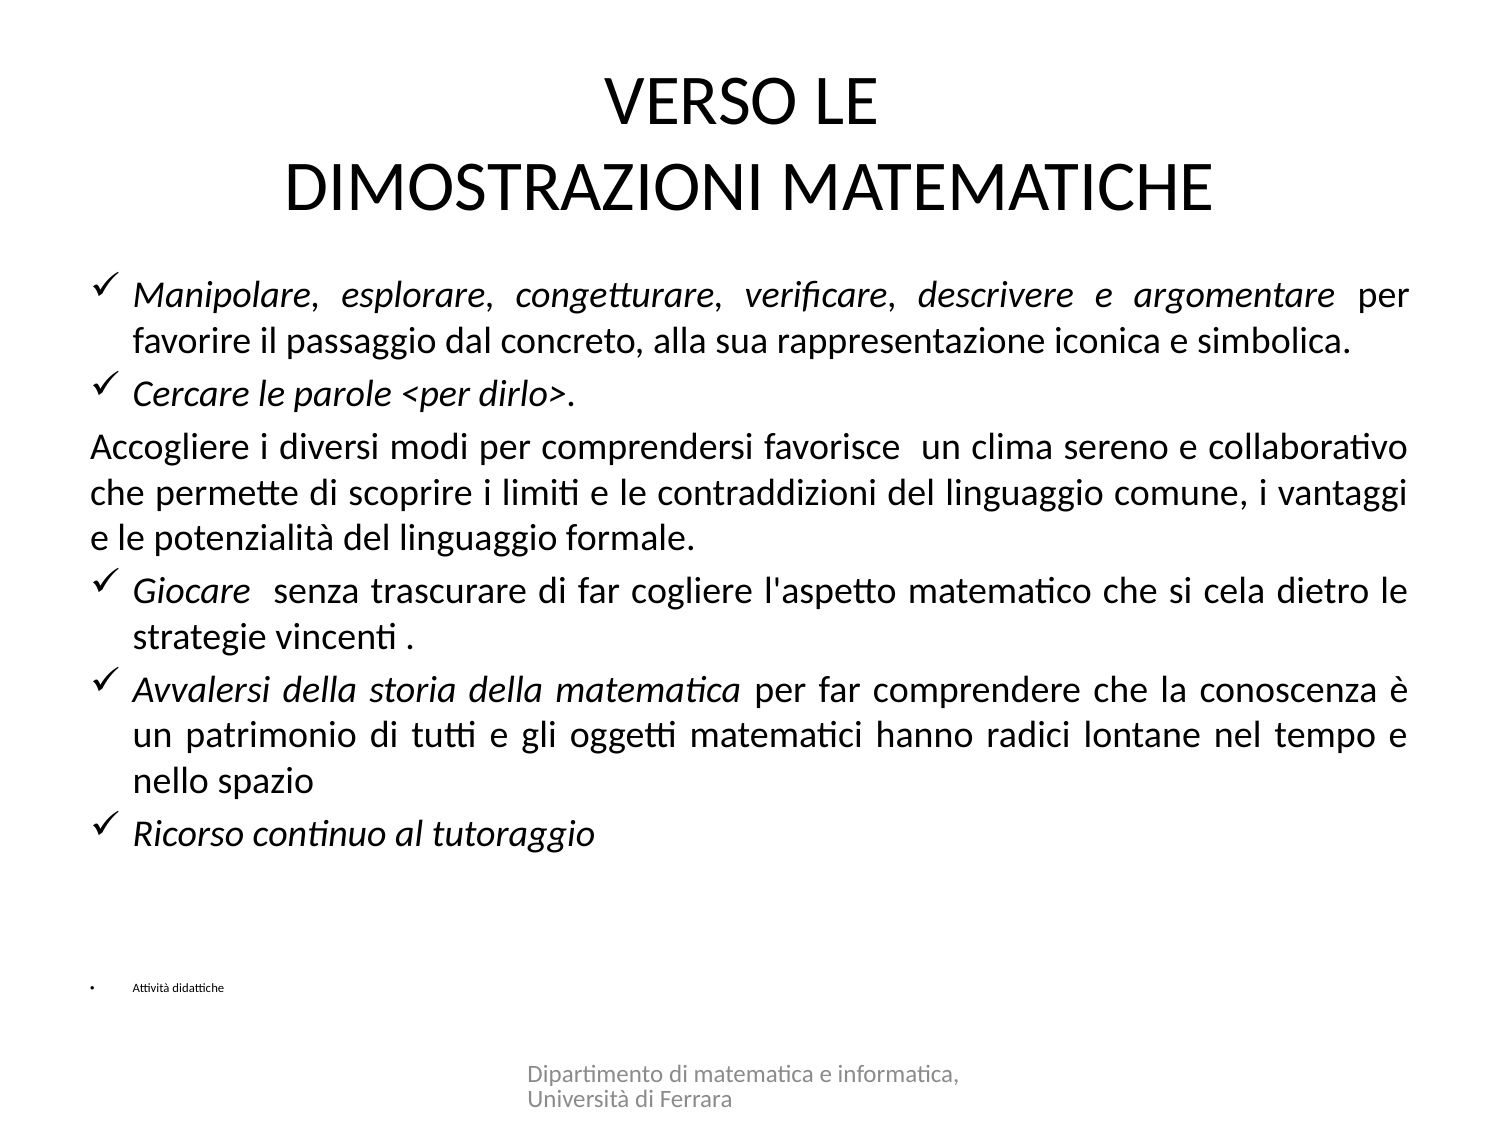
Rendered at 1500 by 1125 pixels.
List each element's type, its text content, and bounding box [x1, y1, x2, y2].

title verso le dimostrazioni matematiche [75, 45, 1425, 233]
list Manipolare, esplorare, congetturare, verificare, descrivere e argomentare per favorire il passaggio dal concreto, alla sua rappresentazione iconica e simbolica. Cercare le parole <per dirlo>. Accogliere i diversi modi per comprendersi favorisce un clima sereno e collaborativo che permette di scoprire i limiti e le contraddizioni del linguaggio comune, i vantaggi e le potenzialità del linguaggio formale. Giocare senza trascurare di far cogliere l'aspetto matematico che si cela dietro le strategie vincenti . Avvalersi della storia della matematica per far comprendere che la conoscenza è un patrimonio di tutti e gli oggetti matematici hanno radici lontane nel tempo e nello spazio Ricorso continuo al tutoraggio Attività didattiche [75, 262, 1425, 1071]
footer Dipartimento di matematica e informatica, Università di Ferrara [512, 1042, 988, 1103]
